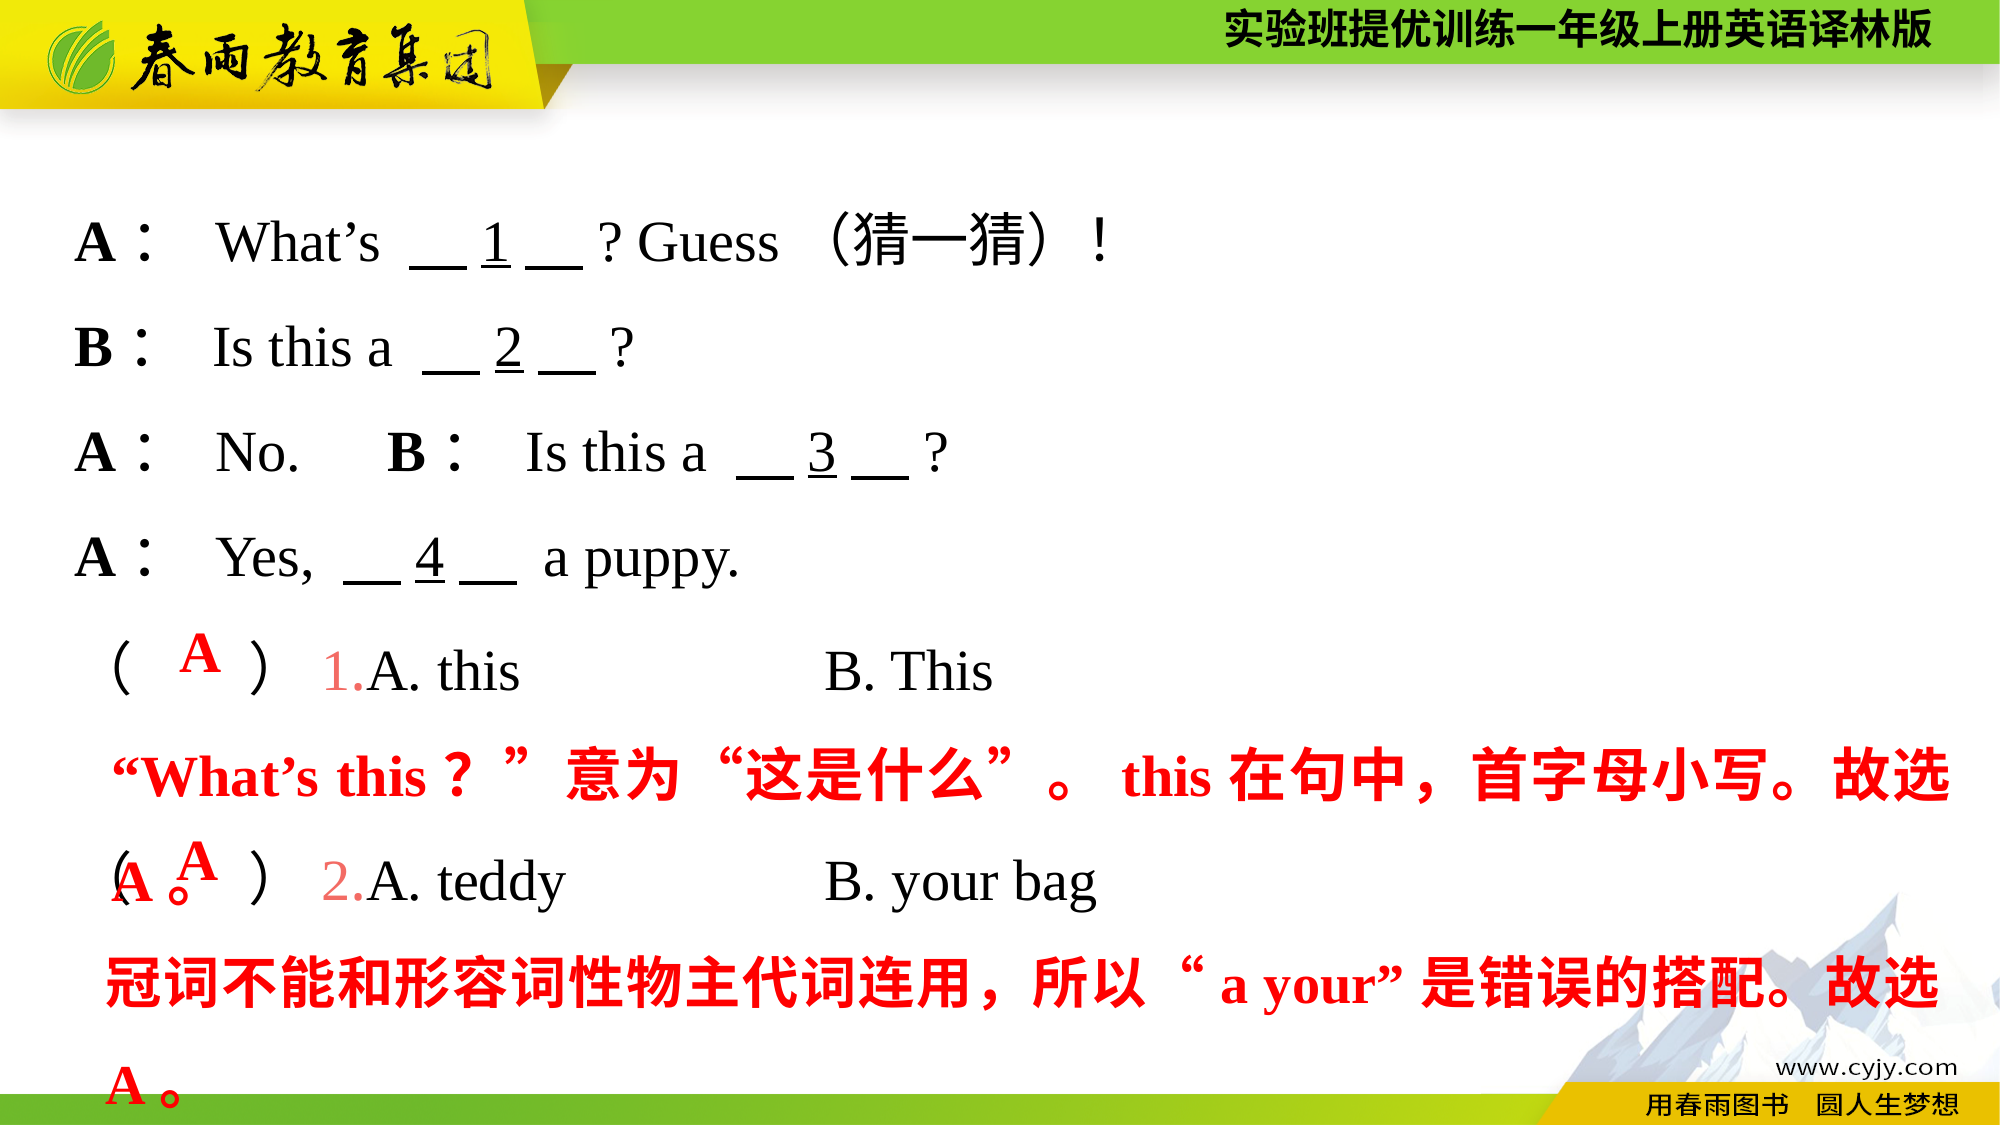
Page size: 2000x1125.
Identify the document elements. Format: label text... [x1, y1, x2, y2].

picture [0, 0, 2000, 1125]
text_box “What’s this？”意为“这是什么”。this在句中，首字母小写。故选A。 [96, 695, 1981, 921]
text_box A [161, 815, 234, 900]
text_box A： What’s 1 ? Guess（猜一猜）！ B： Is this a 2 ? A： No. B： Is this a 3 ? A： Yes, 4 a puppy. [59, 160, 1944, 596]
list （ ）1.A. this B. This （ ）2.A. teddy B. your bag [59, 596, 1944, 923]
text_box A [164, 606, 237, 692]
text_box 冠词不能和形容词性物主代词连用，所以“a your”是错误的搭配。故选A。 [90, 906, 1969, 1124]
